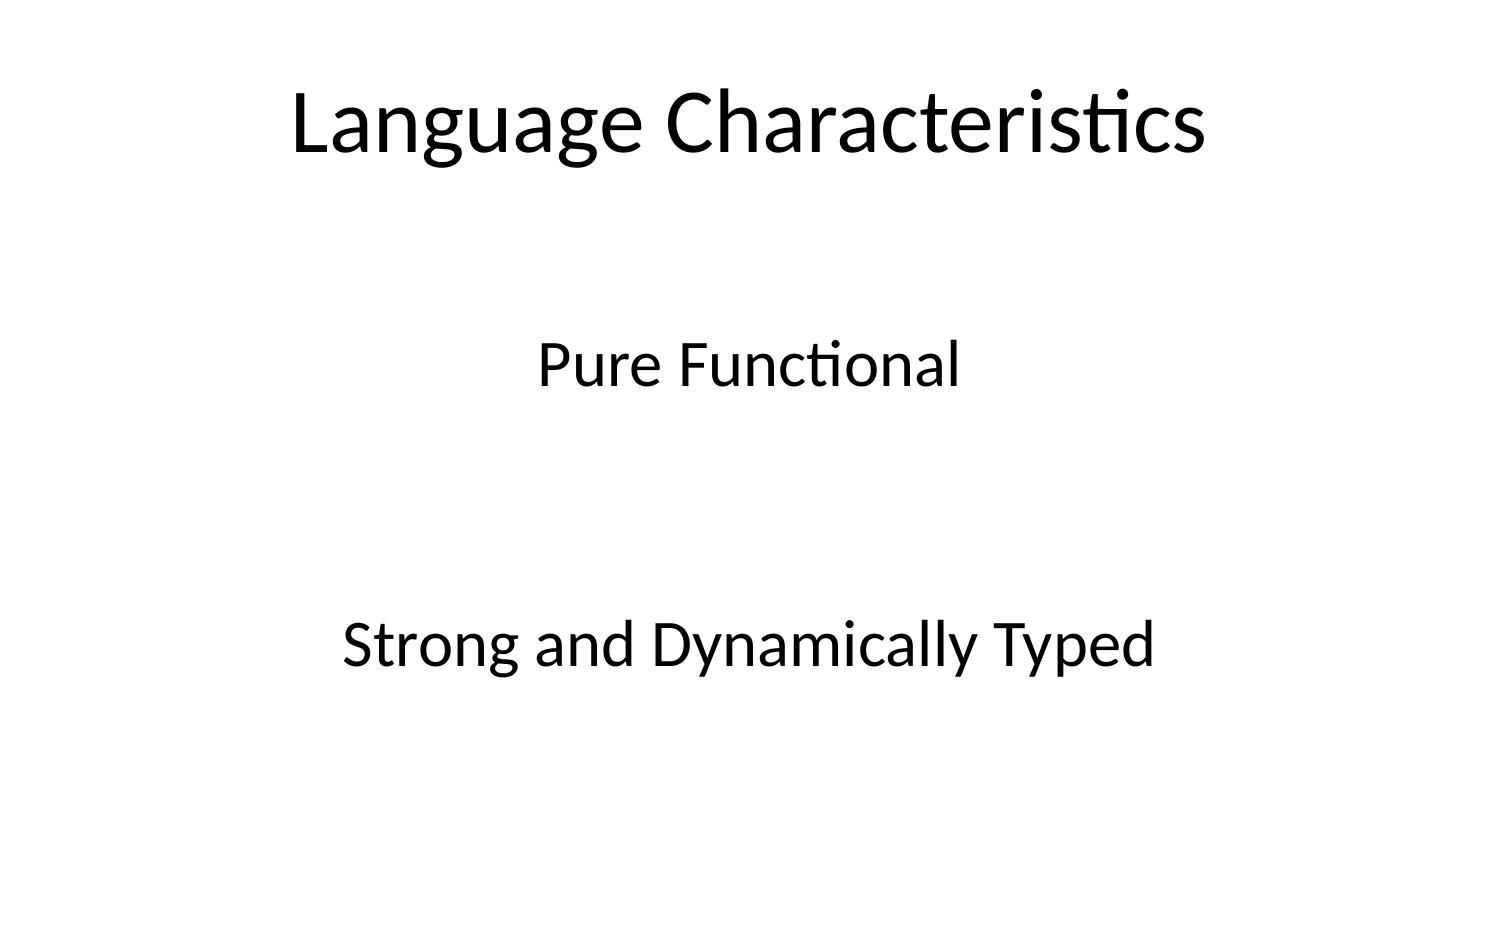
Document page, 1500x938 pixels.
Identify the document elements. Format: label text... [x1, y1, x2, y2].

list Pure Functional Strong and Dynamically Typed [75, 218, 1425, 838]
title Language Characteristics [75, 37, 1425, 194]
